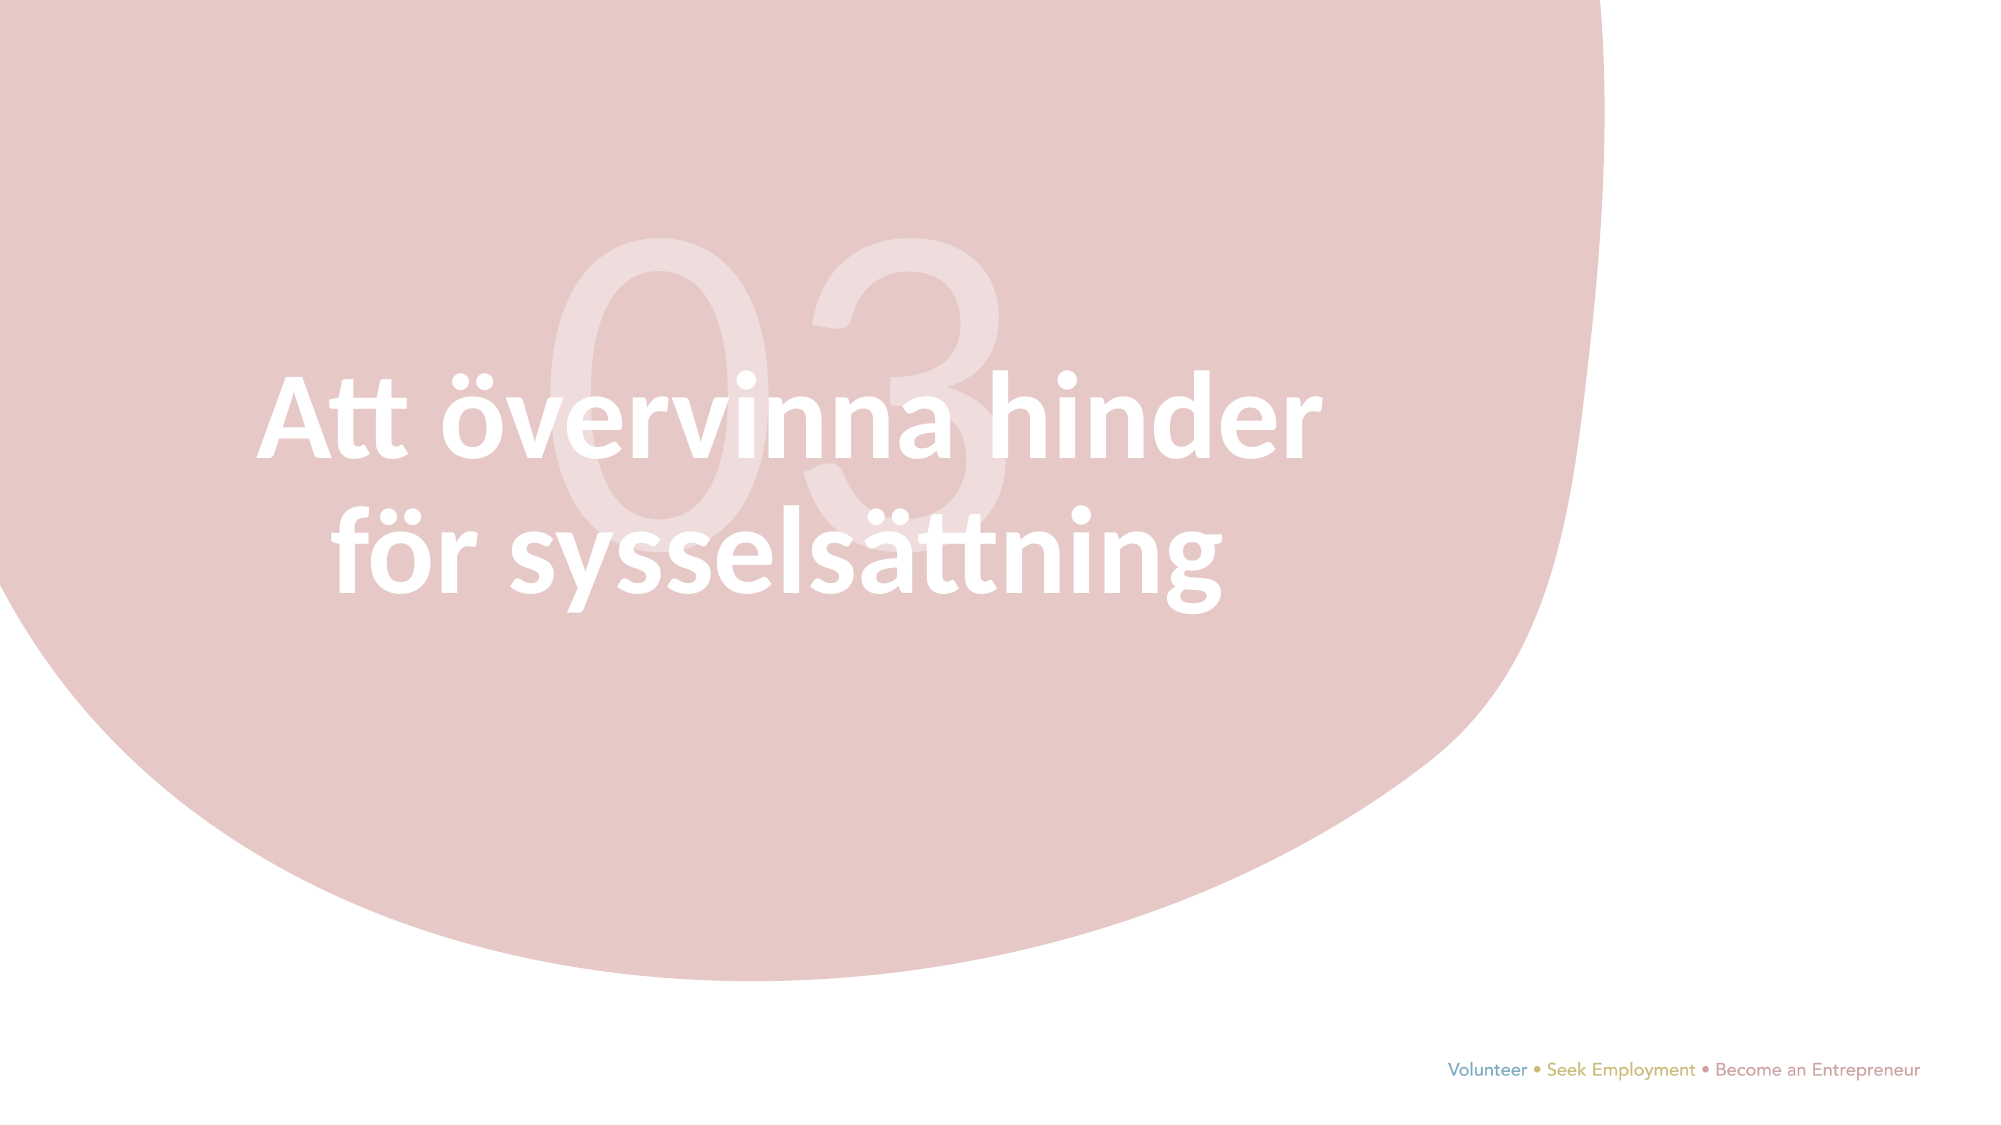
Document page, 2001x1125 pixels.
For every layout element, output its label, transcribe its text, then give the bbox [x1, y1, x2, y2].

list Att övervinna hinder för sysselsättning [202, 342, 1380, 871]
list 03 [193, 128, 1371, 657]
picture [1418, 1046, 1971, 1103]
